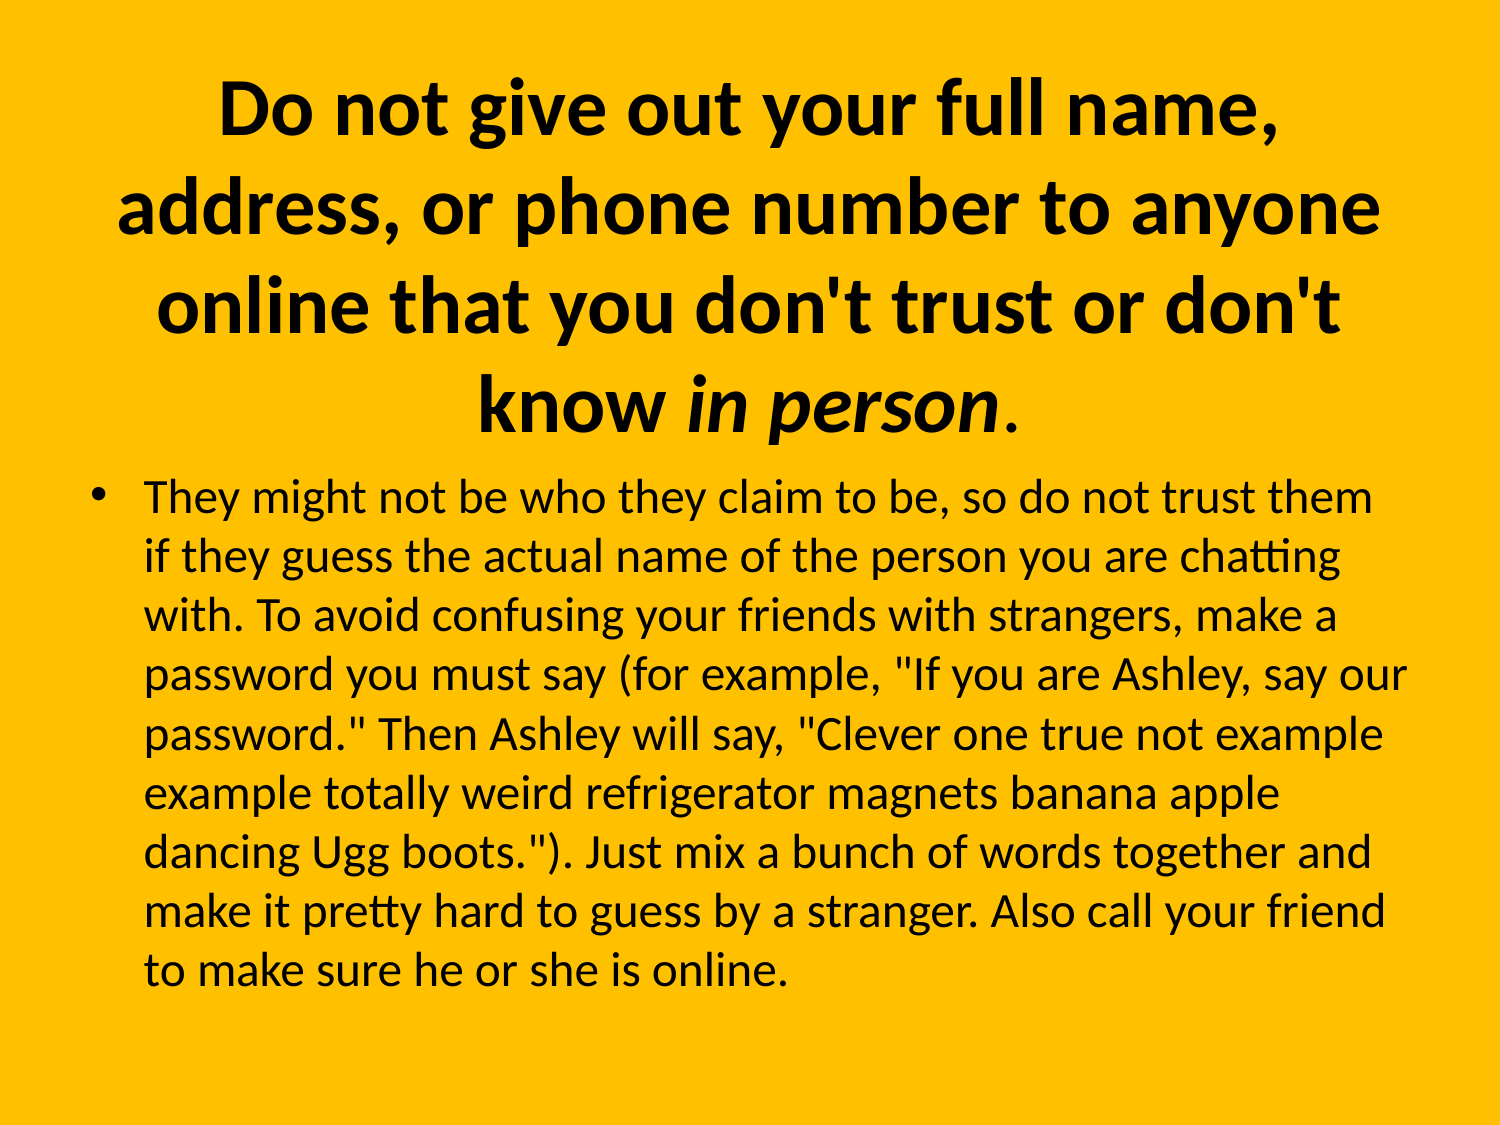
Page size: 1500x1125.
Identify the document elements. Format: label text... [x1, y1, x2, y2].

list They might not be who they claim to be, so do not trust them if they guess the actual name of the person you are chatting with. To avoid confusing your friends with strangers, make a password you must say (for example, "If you are Ashley, say our password." Then Ashley will say, "Clever one true not example example totally weird refrigerator magnets banana apple dancing Ugg boots."). Just mix a bunch of words together and make it pretty hard to guess by a stranger. Also call your friend to make sure he or she is online. [75, 456, 1425, 1005]
title Do not give out your full name, address, or phone number to anyone online that you don't trust or don't know in person. [75, 45, 1425, 456]
